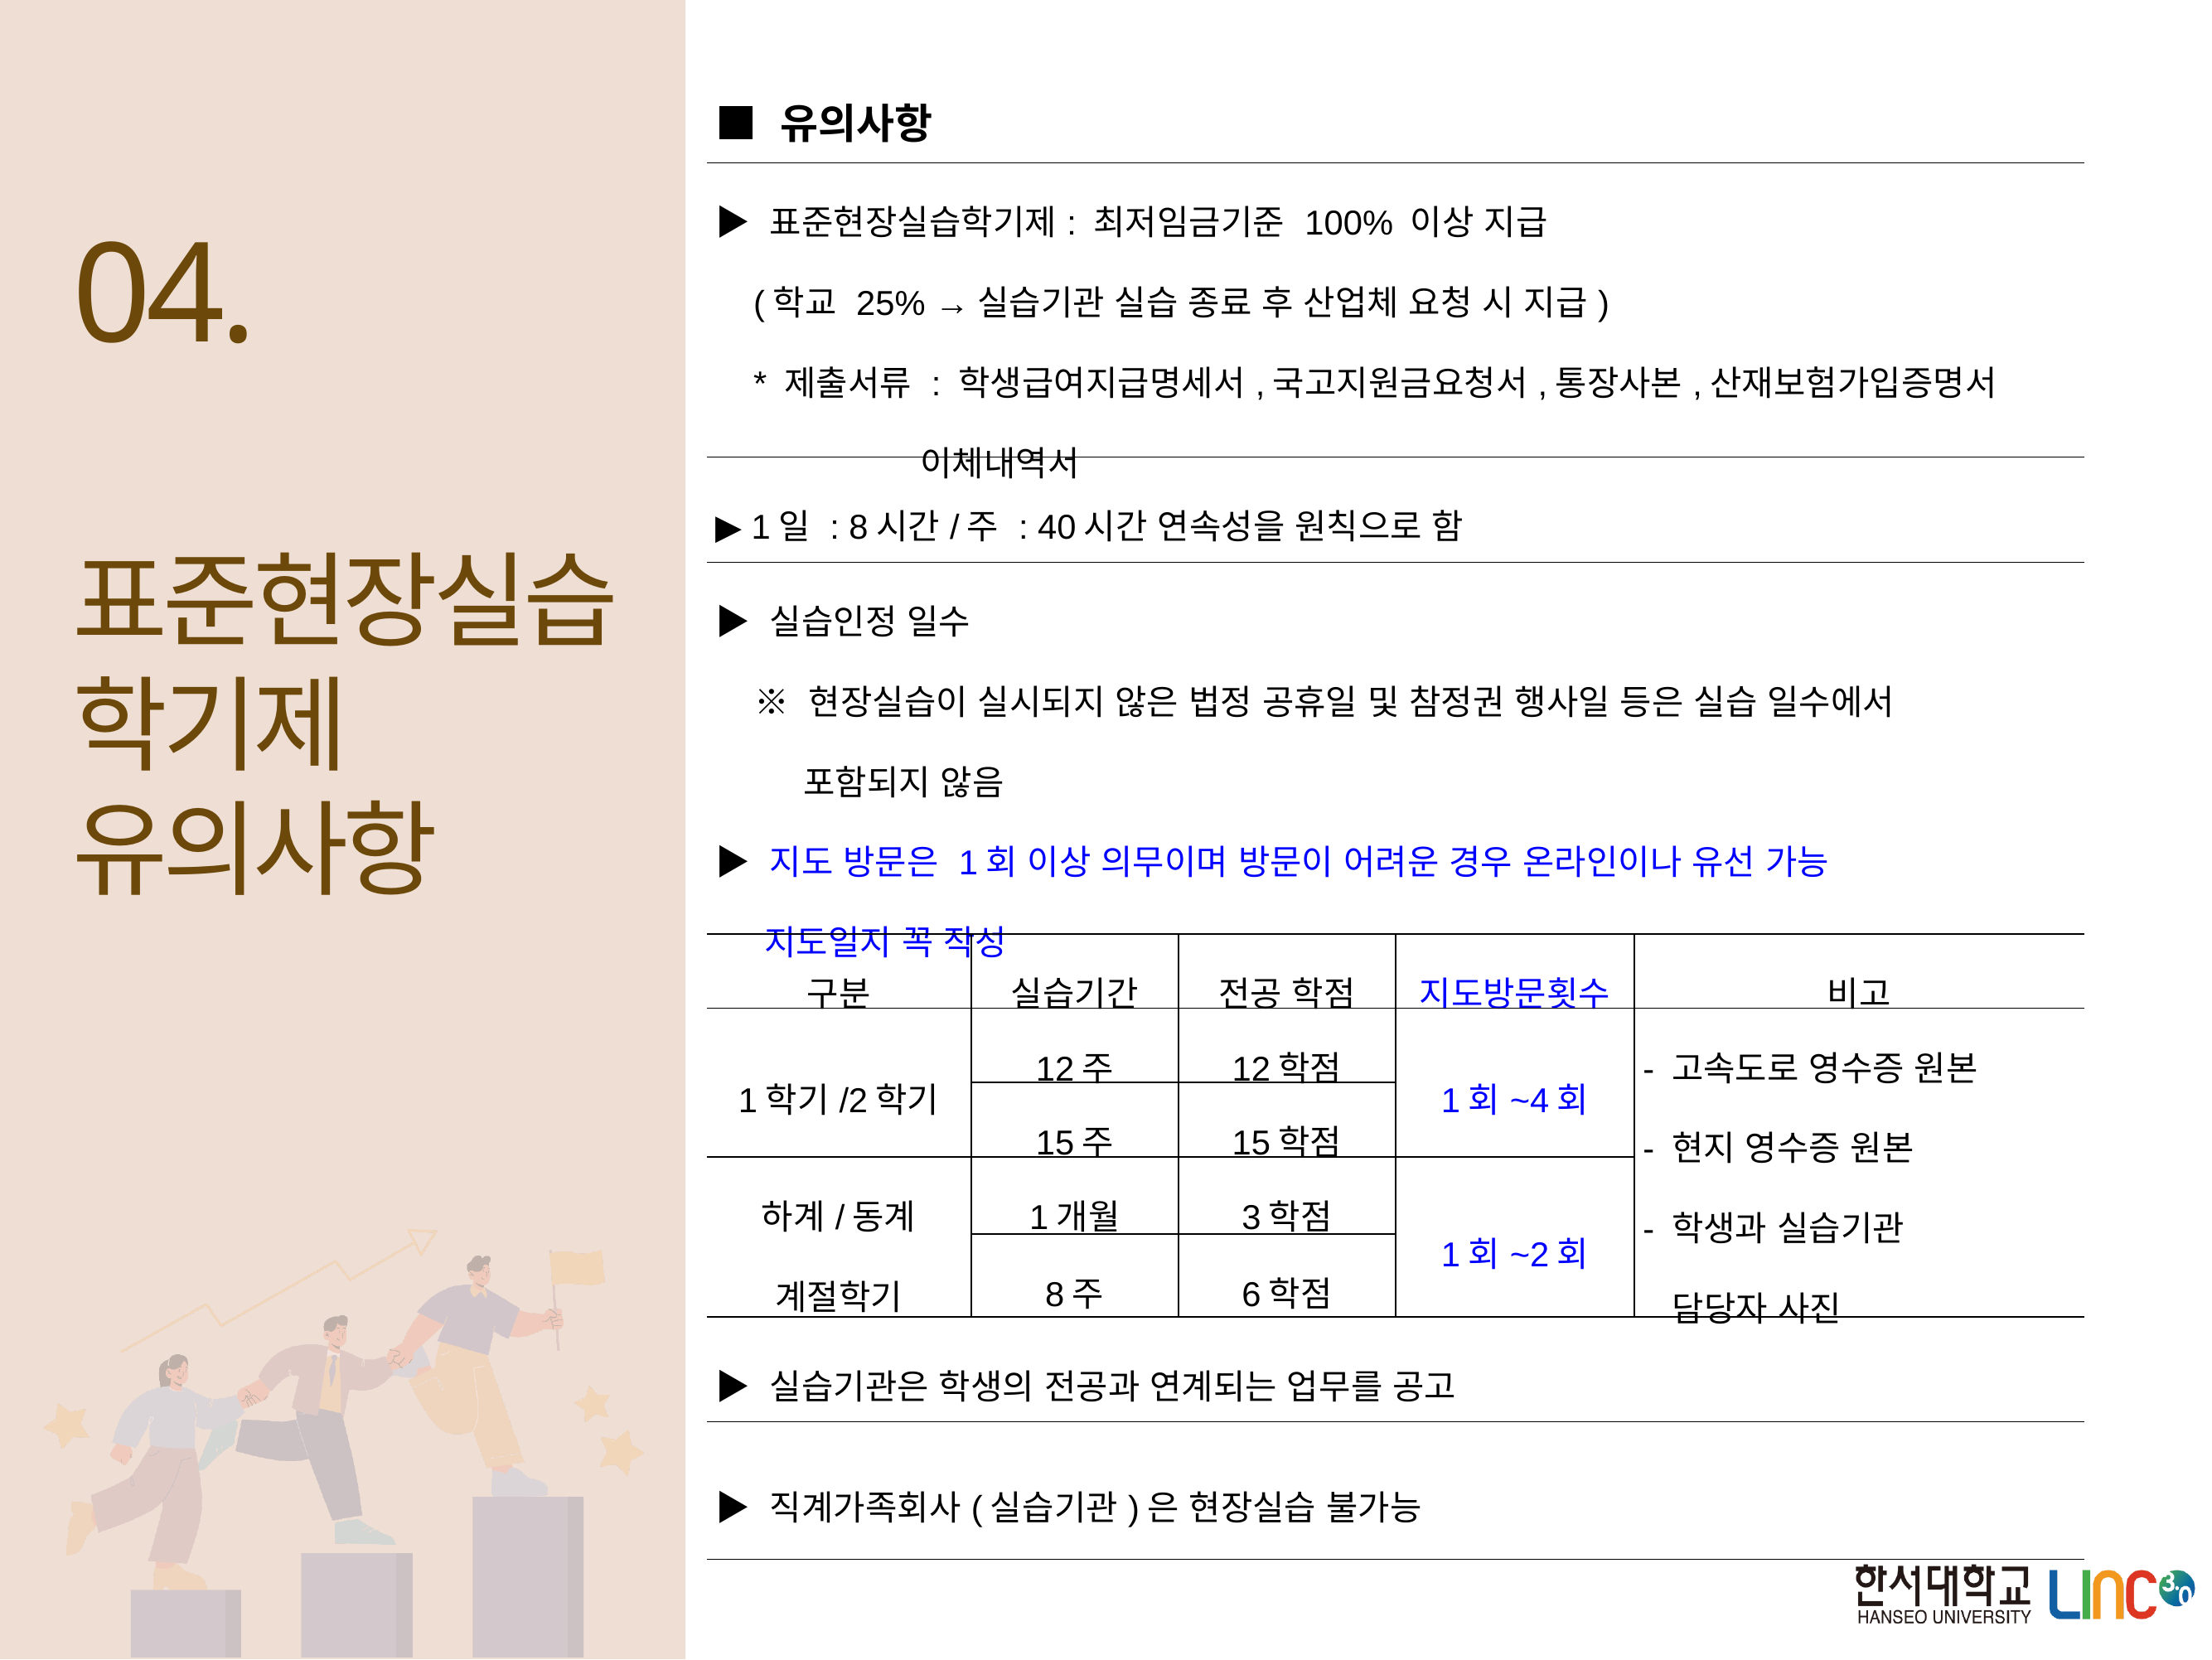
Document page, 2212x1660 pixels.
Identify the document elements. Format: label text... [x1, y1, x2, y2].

table_cell 하계/동계 계절학기 [707, 1158, 970, 1316]
table_cell 12주 [972, 1009, 1178, 1082]
table_cell 전공 학점 [1179, 935, 1395, 1008]
table_cell 3학점 [1179, 1158, 1395, 1233]
table_cell - 고속도로 영수증 원본 - 현지 영수증 원본 - 학생과 실습기관 담당자 사진 [1635, 1009, 2084, 1316]
table_cell 1학기/2학기 [707, 1009, 970, 1156]
table_cell 15학점 [1179, 1083, 1395, 1156]
table_cell 1개월 [972, 1158, 1178, 1233]
picture [7, 1186, 692, 1658]
table_cell 8주 [972, 1235, 1178, 1316]
table_cell 1회~2회 [1396, 1158, 1634, 1316]
table_cell ▶ 1일 : 8시간/주 : 40시간 연속성을 원칙으로 함 [707, 457, 2084, 562]
picture [1845, 1547, 2205, 1638]
table_cell 6학점 [1179, 1235, 1395, 1316]
table_header ■ 유의사항 [707, 42, 2084, 162]
table_cell 12학점 [1179, 1009, 1395, 1082]
table_cell 1회~4회 [1396, 1009, 1634, 1156]
table_cell ▶ 직계가족회사(실습기관)은 현장실습 불가능 [707, 1422, 2084, 1559]
table_cell ▶ 실습기관은 학생의 전공과 연계되는 업무를 공고 [707, 1318, 2084, 1421]
table_cell ▶ 실습인정 일수 ※ 현장실습이 실시되지 않은 법정 공휴일 및 참정권 행사일 등은 실습 일수에서 포함되지 않음 ▶ 지도 방문은 1회 이상 의무이며 방문이 어려운 경우 온라인이나 유선 가능 지도일지 꼭 작성 [707, 563, 2084, 933]
table_cell 비고 [1635, 935, 2084, 1008]
table_cell ▶ 표준현장실습학기제: 최저임금기준 100% 이상 지급 (학교 25% →실습기관 실습 종료 후 산업체 요청 시 지급) * 제출서류 : 학생급여지급명세서,국고지원금요청서,통장사본,산재보험가입증명서 이체내역서 [707, 163, 2084, 457]
table_cell 실습기간 [972, 935, 1178, 1008]
text_box 04. 표준현장실습 학기제 유의사항 [60, 197, 686, 915]
table_cell 구분 [707, 935, 970, 1008]
table_cell 15주 [972, 1083, 1178, 1156]
text_box [0, 0, 687, 1660]
table_cell 지도방문횟수 [1396, 935, 1634, 1008]
